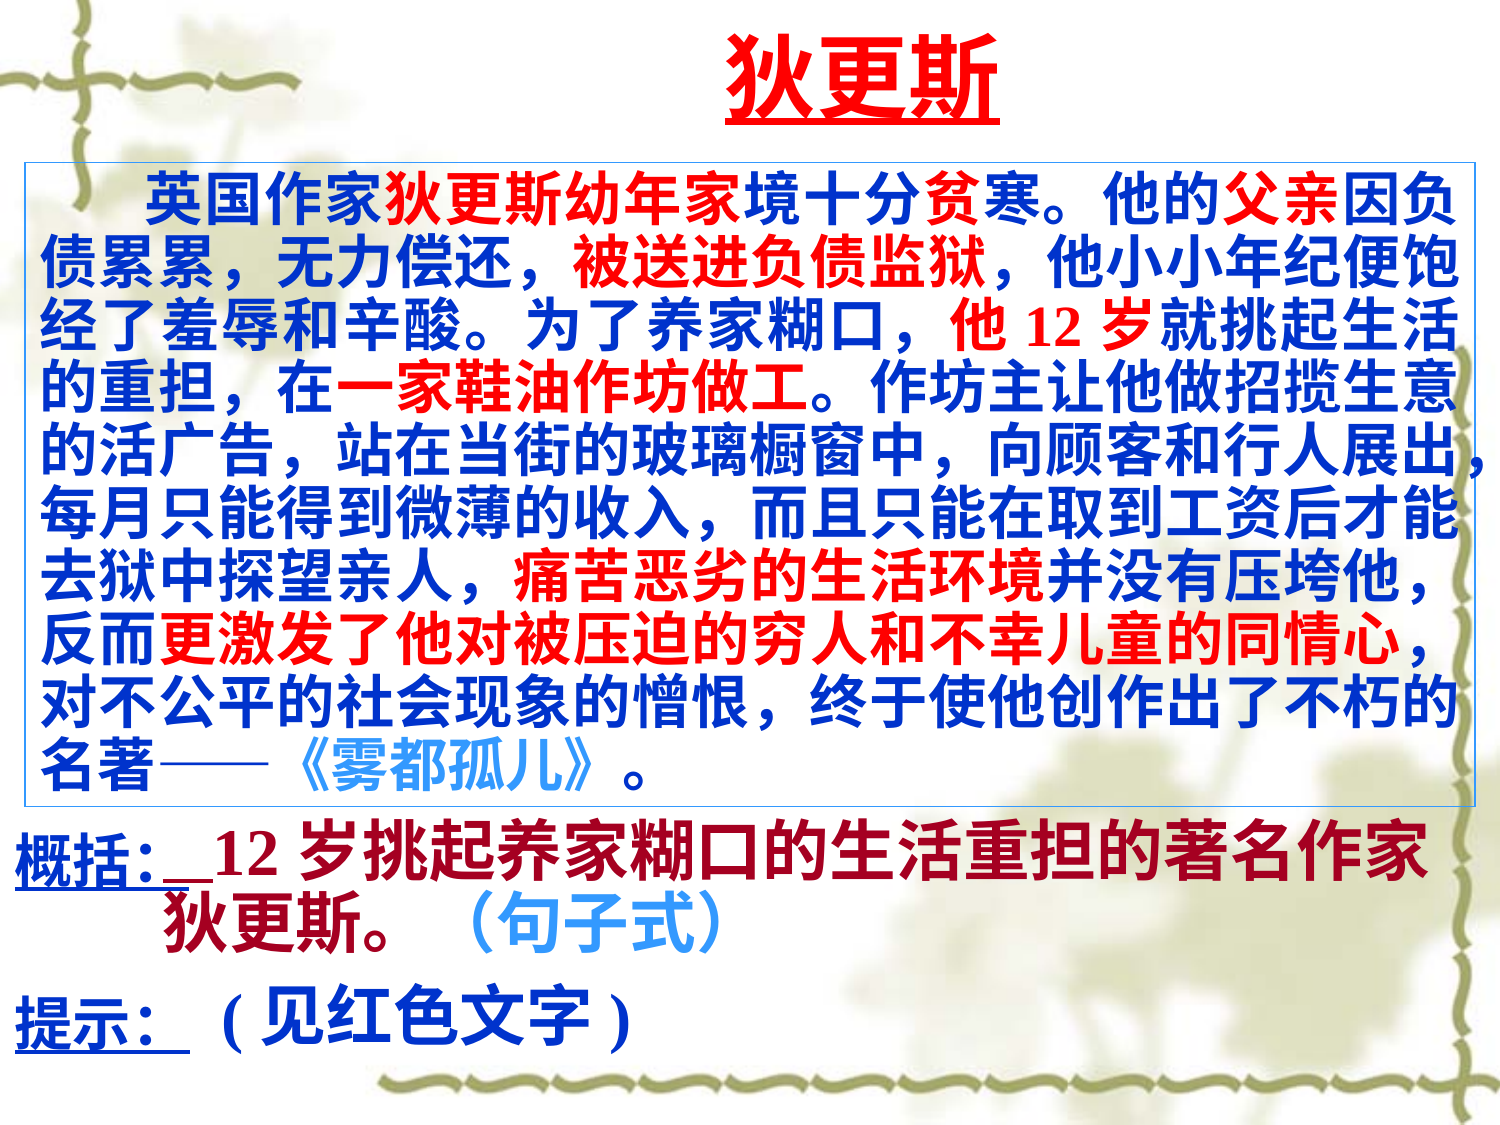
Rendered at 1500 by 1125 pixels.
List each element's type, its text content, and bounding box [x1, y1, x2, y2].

text_box 提示： [0, 987, 301, 1066]
text_box (见红色文字) [206, 976, 1185, 1063]
text_box 概括： [0, 824, 147, 903]
picture [0, 0, 1500, 1125]
title 狄更斯 [224, 0, 1500, 151]
text_box 英国作家狄更斯幼年家境十分贫寒。他的父亲因负债累累，无力偿还，被送进负债监狱，他小小年纪便饱经了羞辱和辛酸。为了养家糊口，他12岁就挑起生活的重担，在一家鞋油作坊做工。作坊主让他做招揽生意的活广告，站在当街的玻璃橱窗中，向顾客和行人展出，每月只能得到微薄的收入，而且只能在取到工资后才能去狱中探望亲人，痛苦恶劣的生活环境并没有压垮他，反而更激发了他对被压迫的穷人和不幸儿童的同情心，对不公平的社会现象的憎恨，终于使他创作出了不朽的名著——《雾都孤儿》。 [24, 162, 1475, 807]
text_box 12岁挑起养家糊口的生活重担的著名作家狄更斯。（句子式） [147, 810, 1448, 970]
